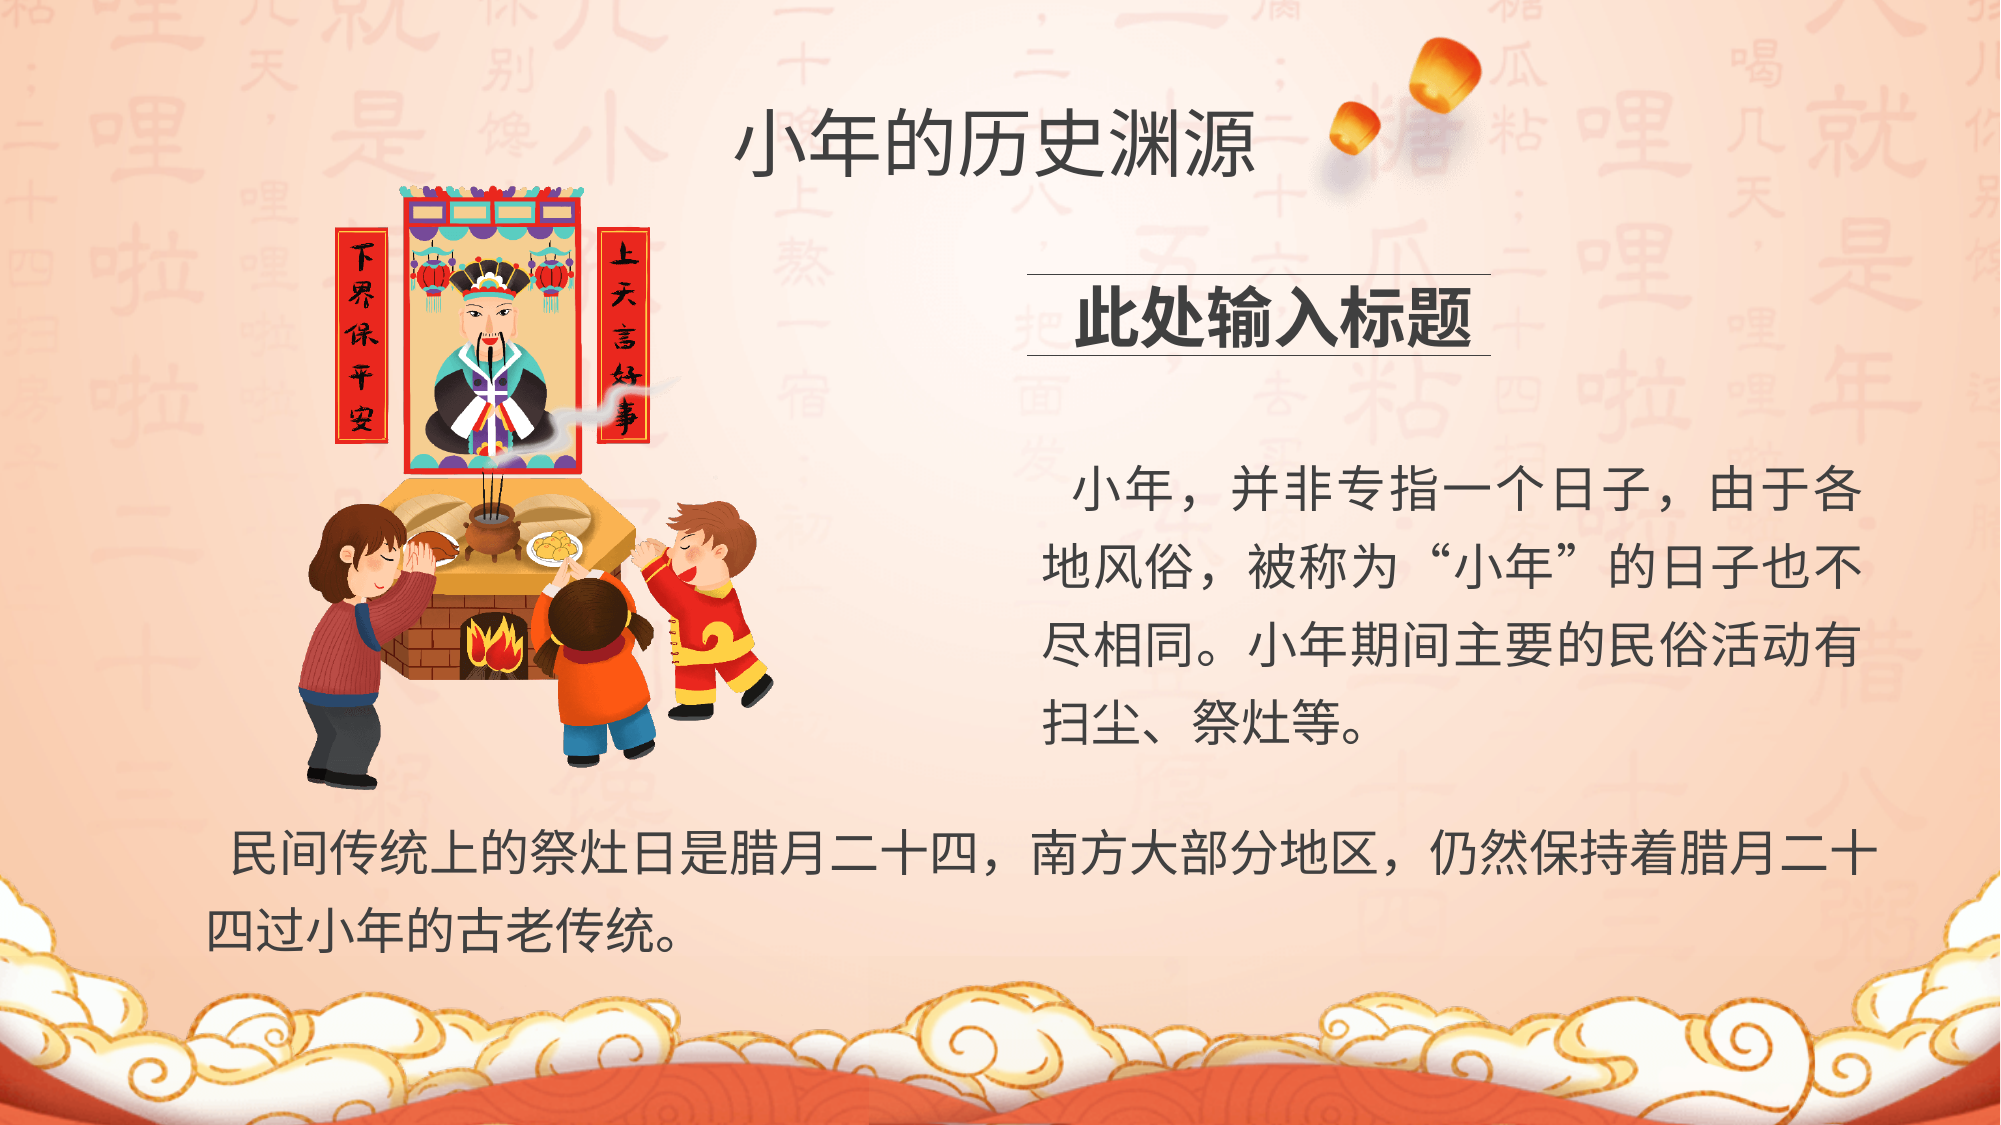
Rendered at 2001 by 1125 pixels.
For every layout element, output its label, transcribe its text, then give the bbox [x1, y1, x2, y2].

text_box 此处输入标题 [1027, 356, 1492, 364]
text_box 此处输入标题 [1027, 268, 1492, 274]
text_box 小年，并非专指一个日子，由于各地风俗，被称为“小年”的日子也不尽相同。小年期间主要的民俗活动有扫尘、祭灶等。 [1027, 431, 1879, 759]
text_box 小年的历史渊源 [717, 89, 1283, 194]
text_box 民间传统上的祭灶日是腊月二十四，南方大部分地区，仍然保持着腊月二十四过小年的古老传统。 [191, 796, 1912, 967]
picture [0, 0, 2001, 1125]
text_box 此处输入标题 [1027, 275, 1492, 355]
